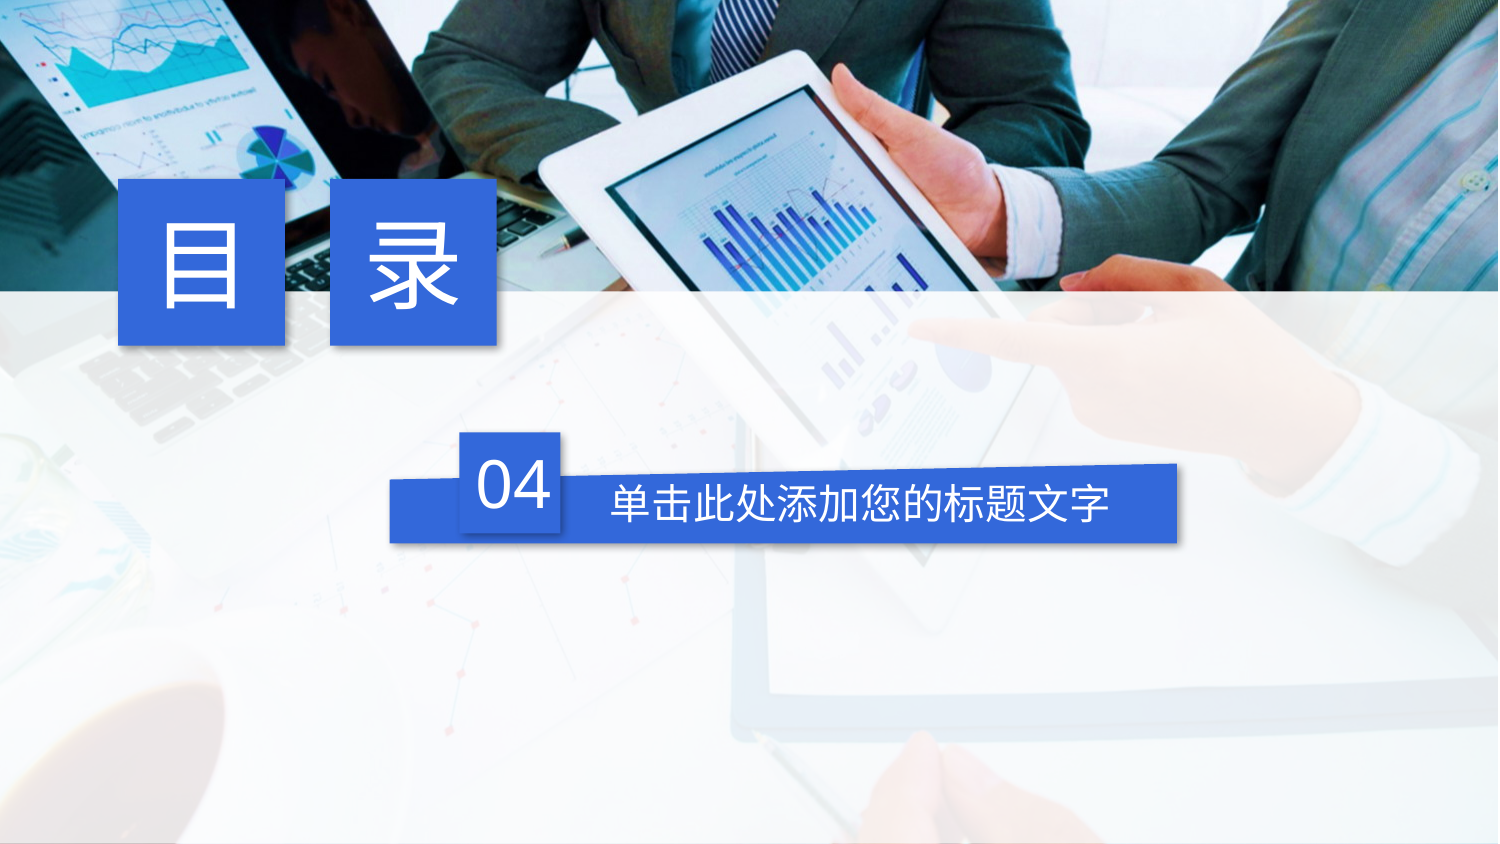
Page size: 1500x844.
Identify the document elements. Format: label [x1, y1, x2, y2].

text_box [118, 178, 285, 346]
picture [0, 0, 1498, 844]
text_box [329, 178, 497, 346]
text_box [459, 432, 569, 534]
